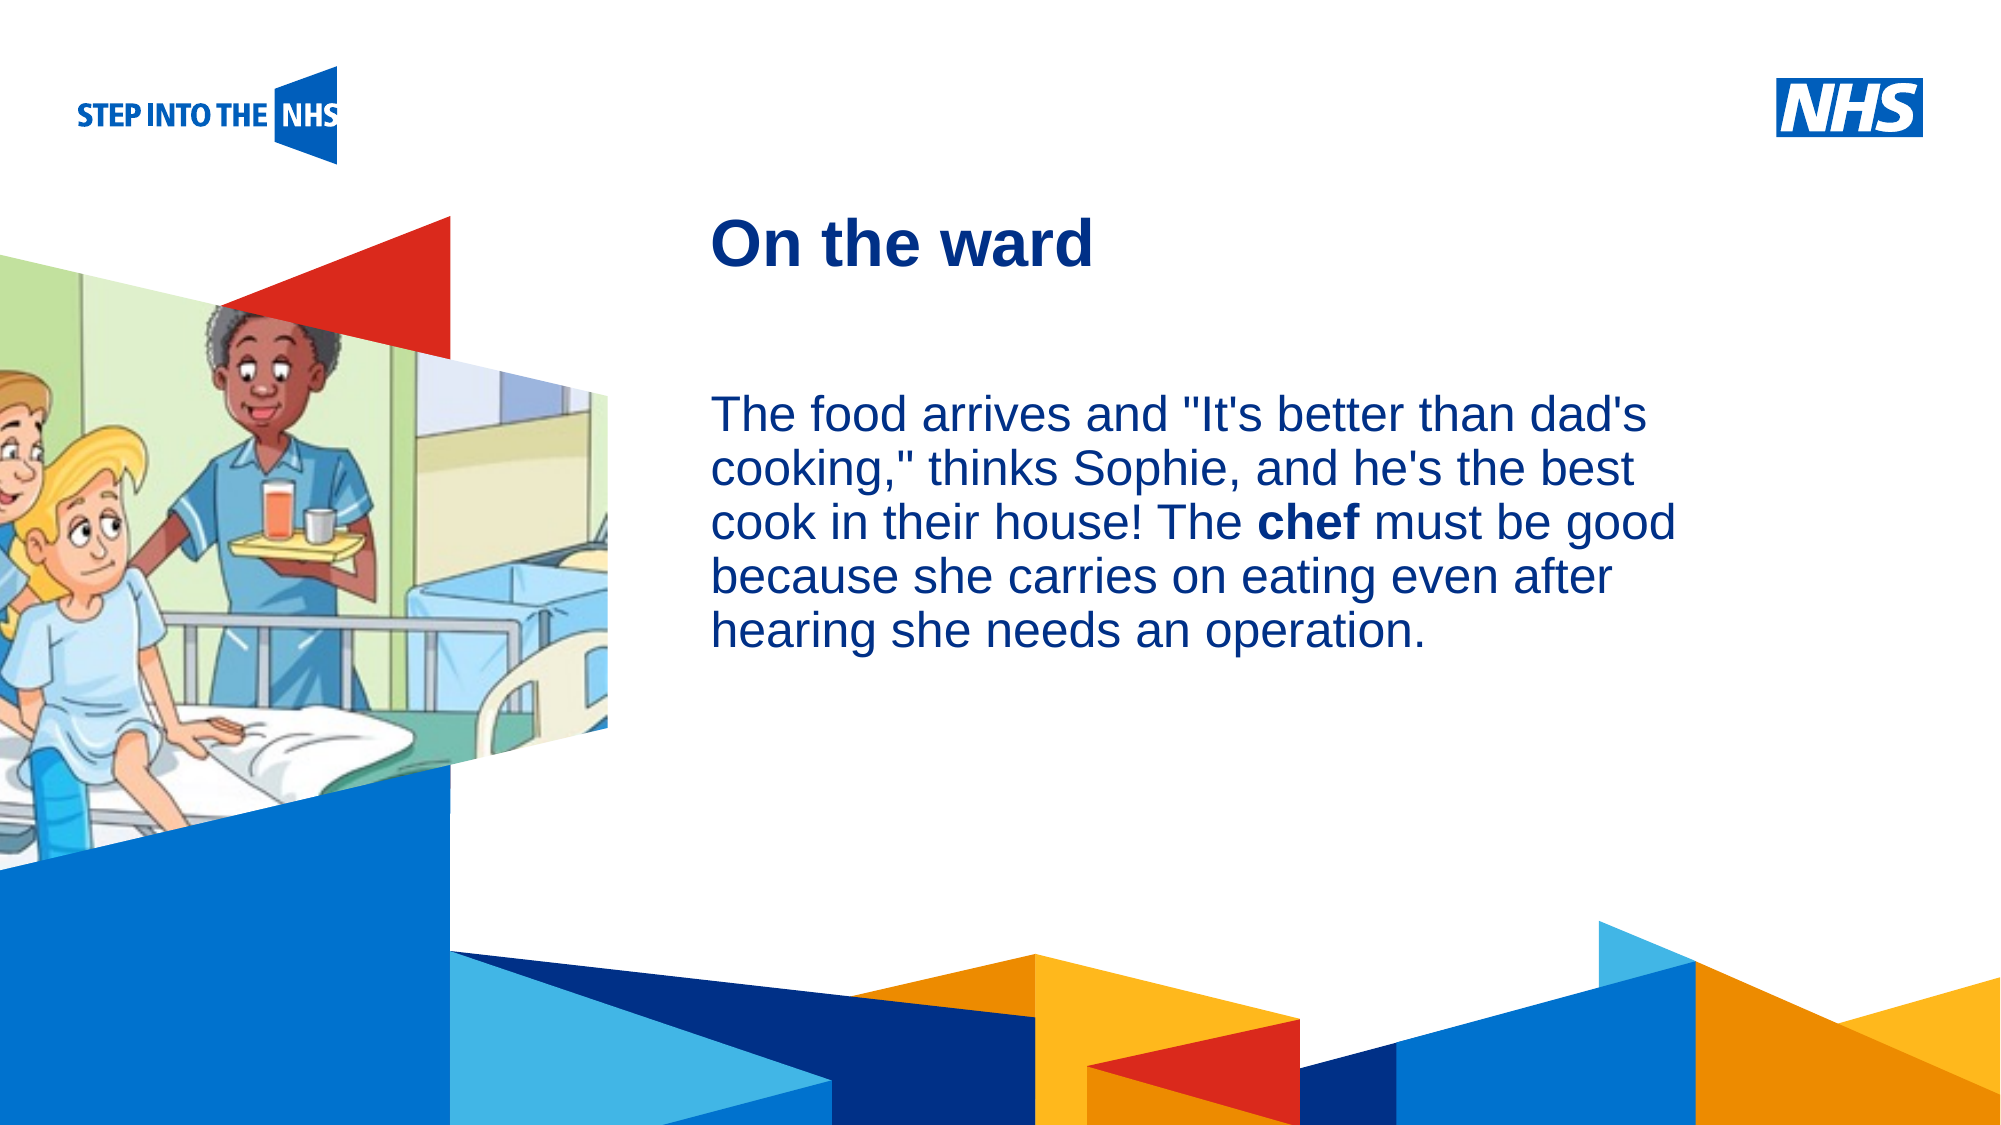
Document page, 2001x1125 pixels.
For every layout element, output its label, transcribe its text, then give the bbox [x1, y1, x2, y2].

title On the ward [710, 208, 1767, 296]
picture [0, 254, 608, 871]
list The food arrives and "It's better than dad's cooking," thinks Sophie, and he's the best cook in their house! The chef must be good because she carries on eating even after hearing she needs an operation. [710, 388, 1737, 958]
